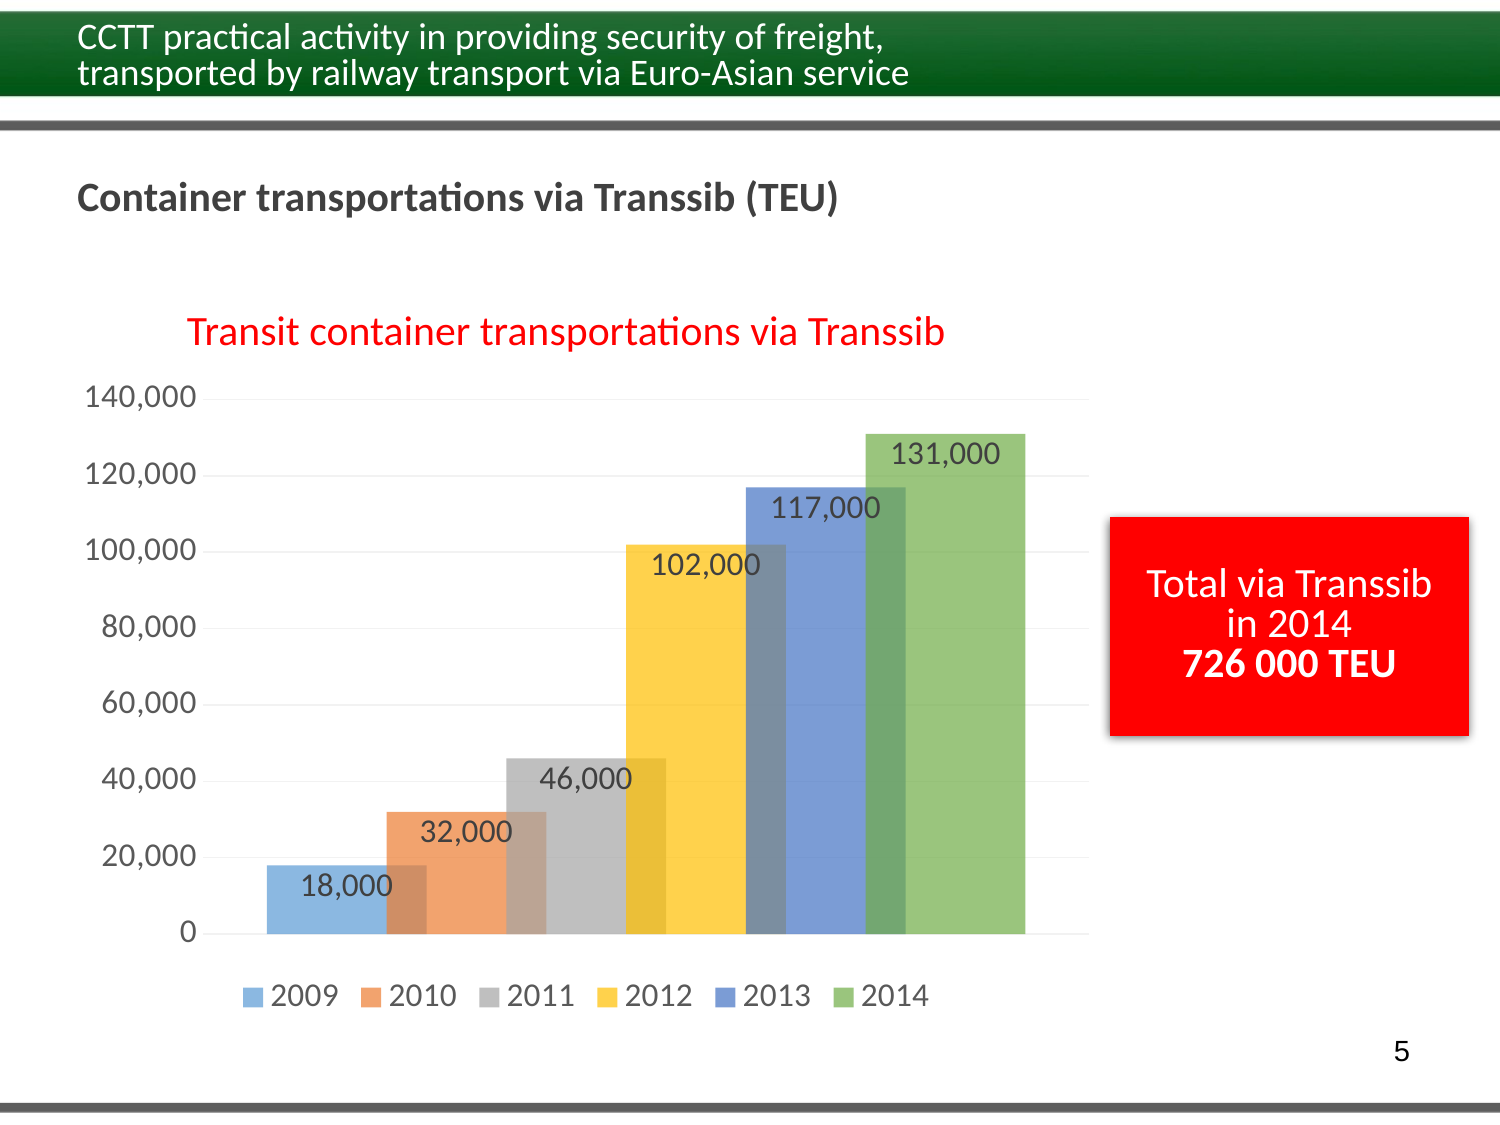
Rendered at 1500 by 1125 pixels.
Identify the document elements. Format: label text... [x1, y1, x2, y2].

slide_number 5 [1074, 1024, 1425, 1103]
text_box [1111, 517, 1469, 736]
text_box CCTT practical activity in providing security of freight, transported by railway transport via Euro-Asian service [62, 13, 1075, 101]
picture [0, 0, 1500, 1125]
text_box Total via Transsib in 2014 726 000 TEU [1128, 558, 1451, 693]
chart [62, 369, 1111, 1021]
text_box Transit container transportations via Transsib [172, 306, 1001, 362]
text_box Container transportations via Transsib (TEU) [62, 172, 1358, 228]
